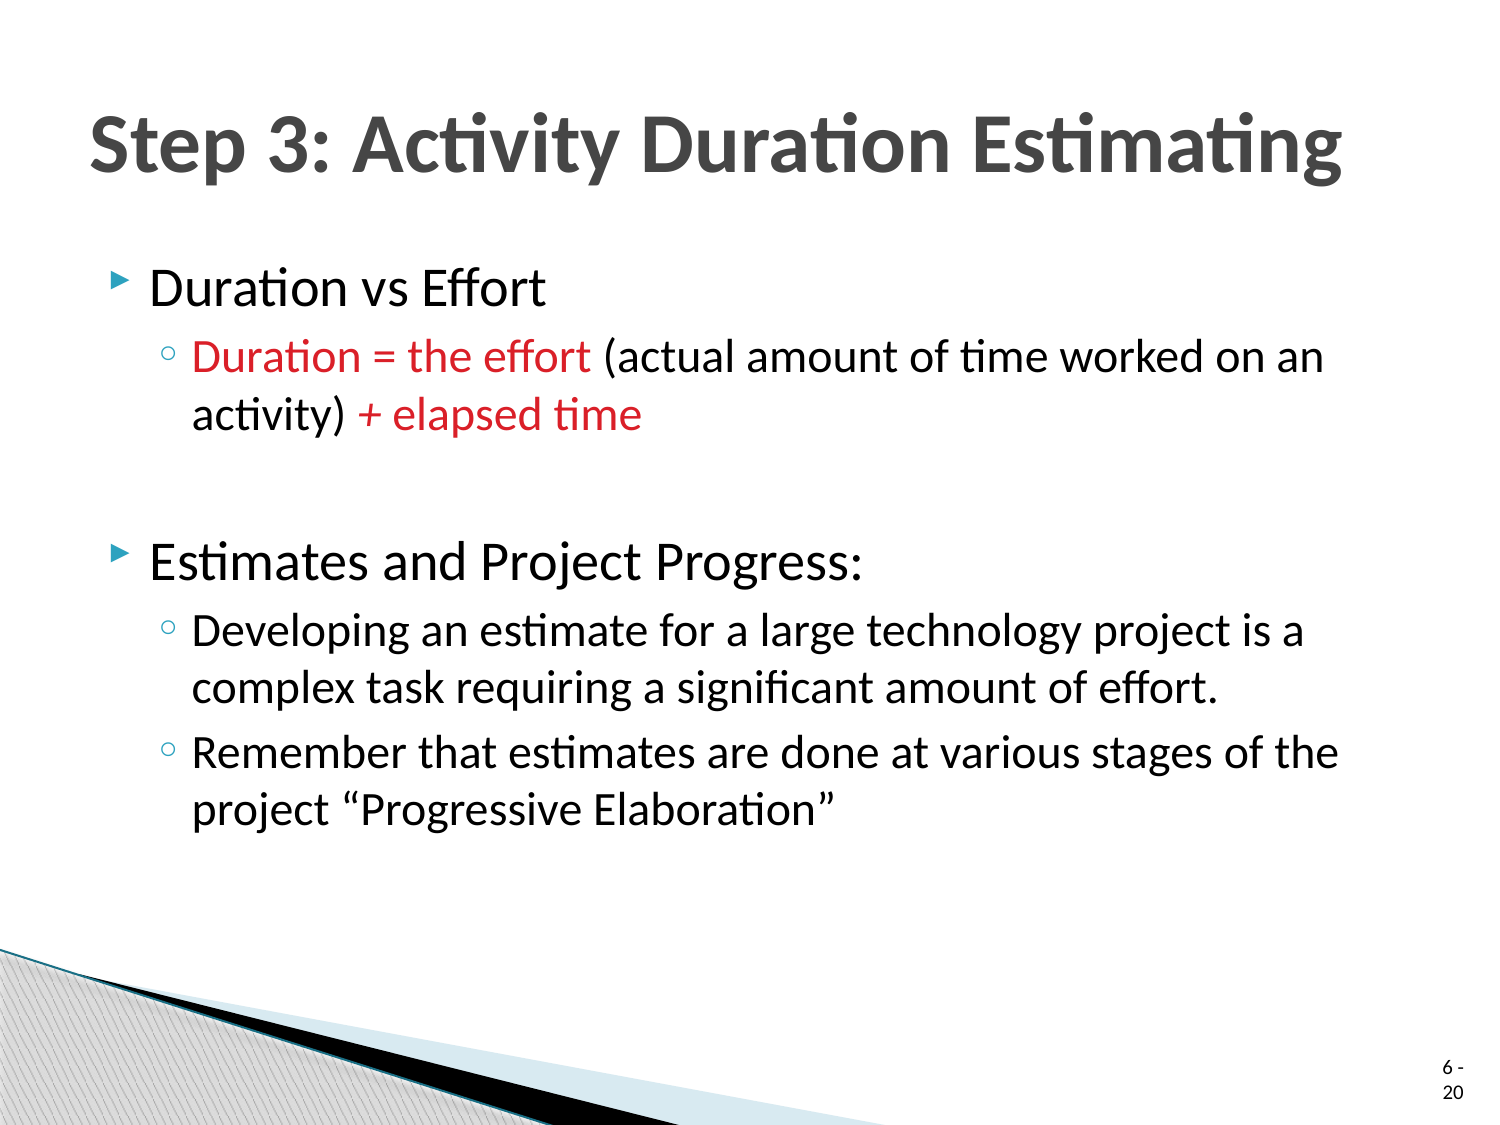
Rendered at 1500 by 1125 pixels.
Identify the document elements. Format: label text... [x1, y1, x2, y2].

title Step 3: Activity Duration Estimating [75, 45, 1425, 233]
slide_number 6 - 20 [1418, 1051, 1479, 1112]
list Duration vs Effort Duration = the effort (actual amount of time worked on an activity) + elapsed time Estimates and Project Progress: Developing an estimate for a large technology project is a complex task requiring a significant amount of effort. Remember that estimates are done at various stages of the project “Progressive Elaboration” [75, 243, 1425, 986]
